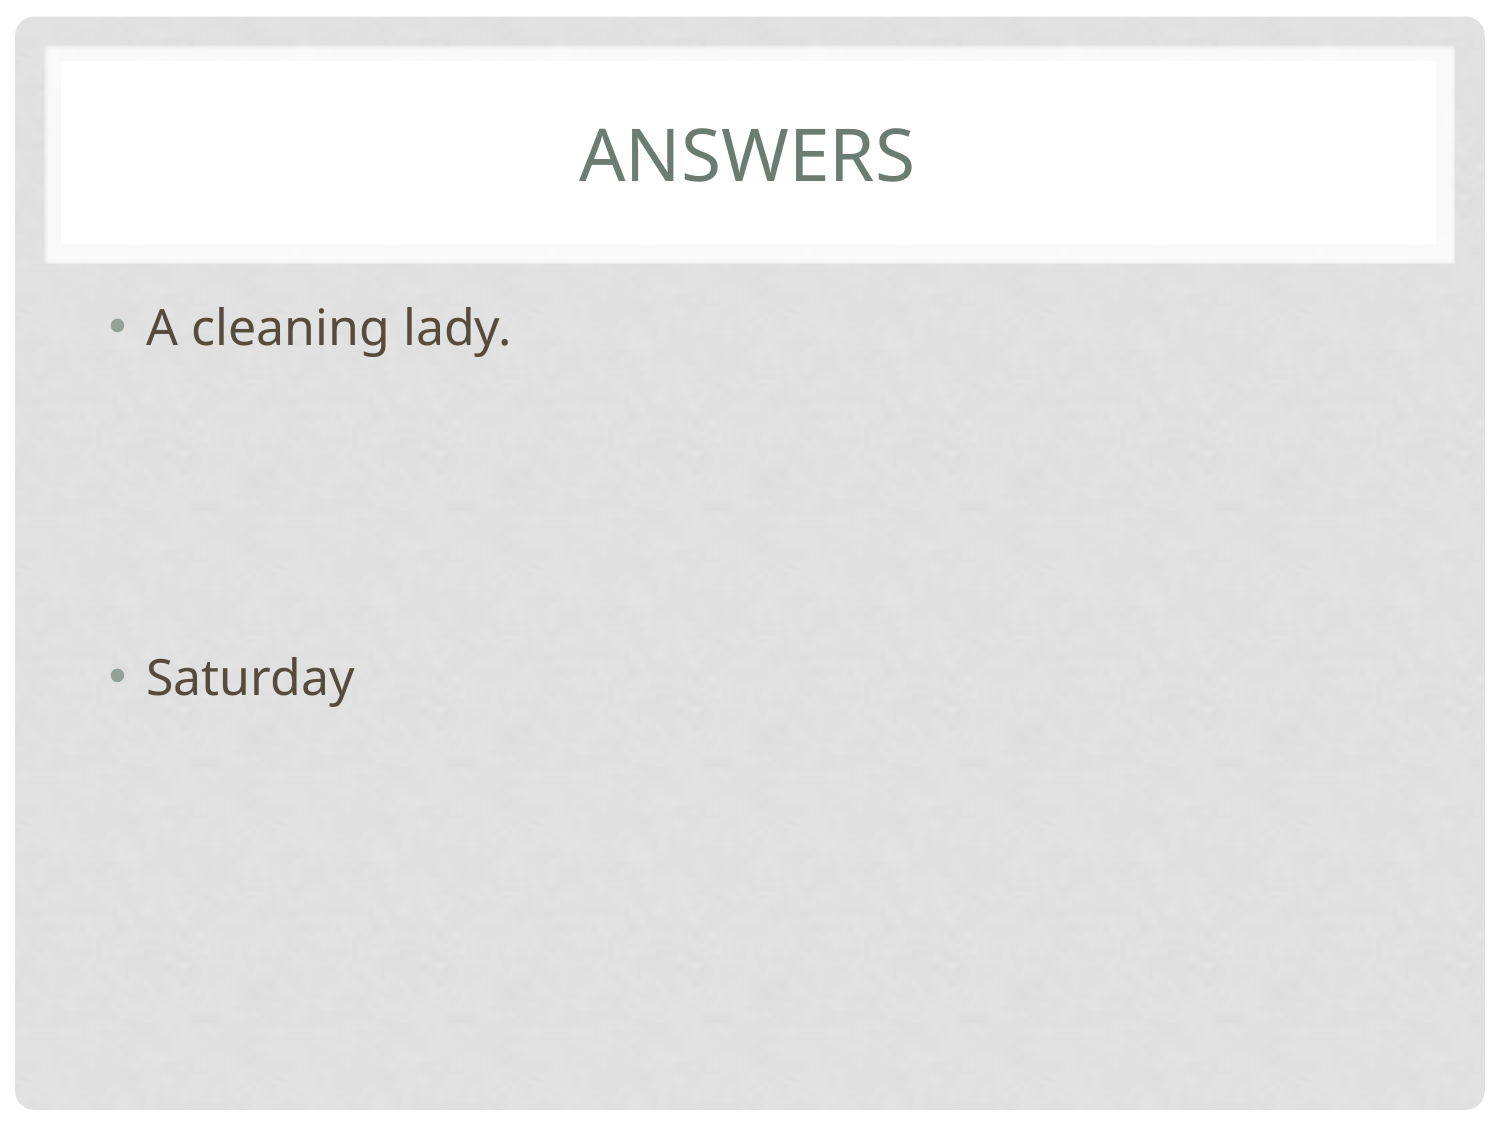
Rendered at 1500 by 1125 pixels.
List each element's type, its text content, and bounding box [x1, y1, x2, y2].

list A cleaning lady. Saturday [74, 287, 1426, 1006]
title Answers [69, 66, 1425, 238]
